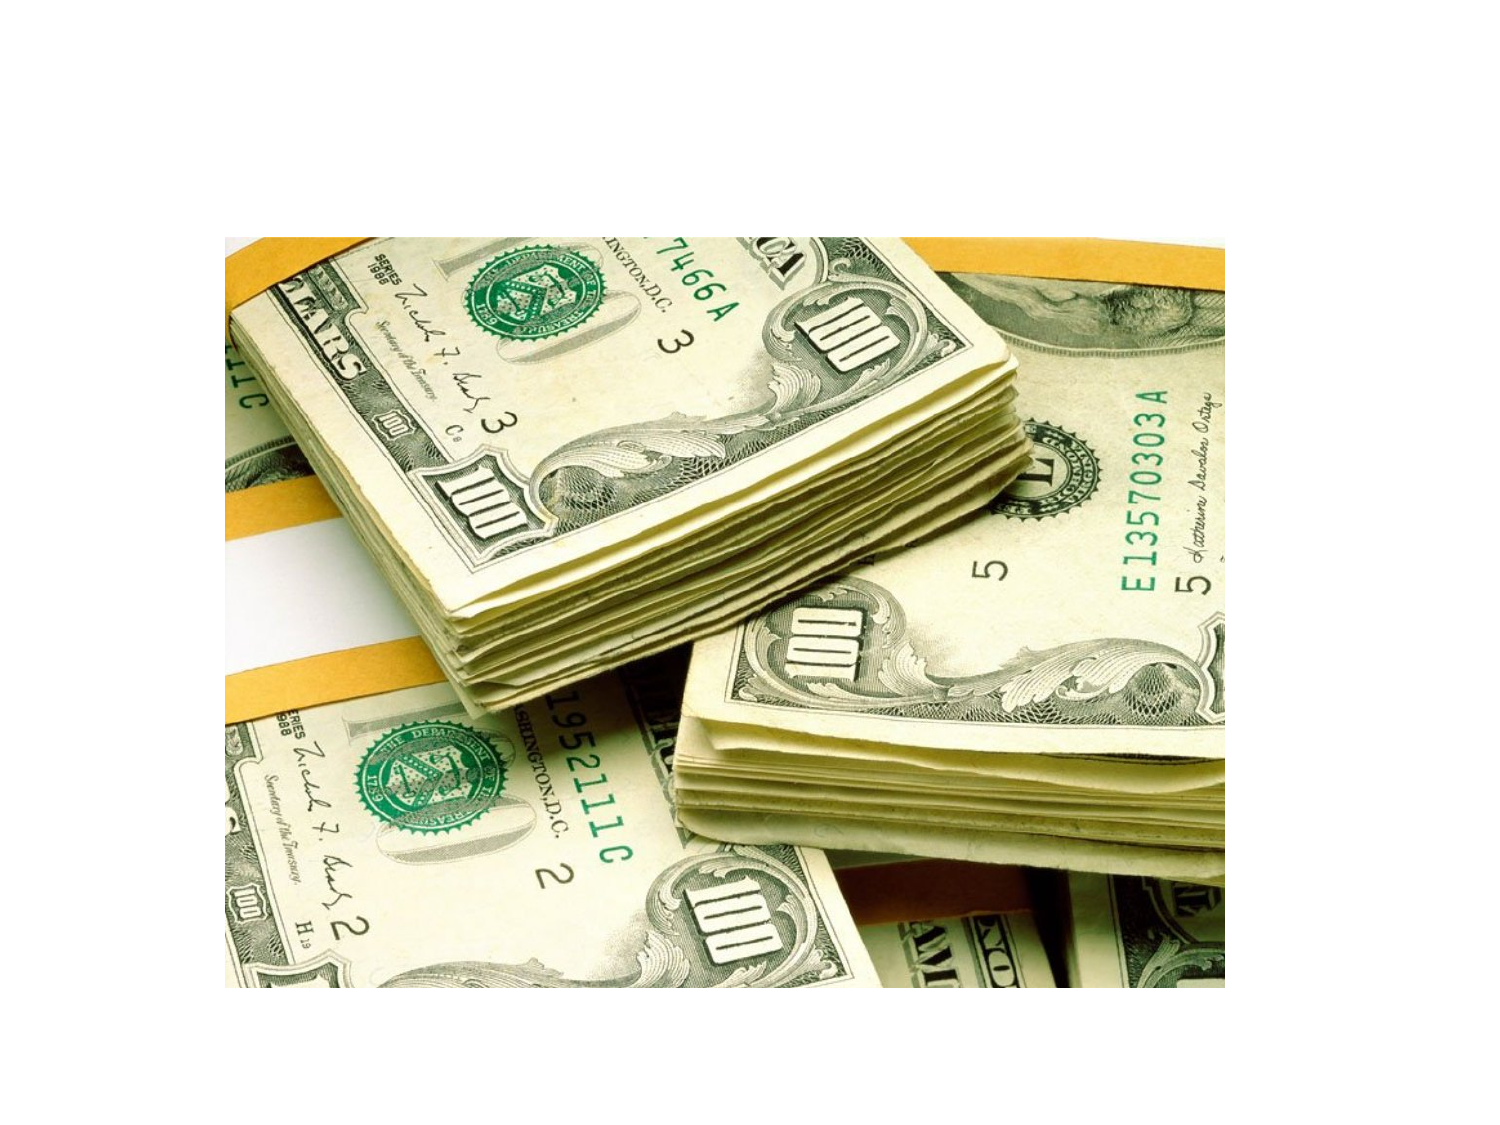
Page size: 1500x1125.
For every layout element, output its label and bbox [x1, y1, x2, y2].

picture [224, 237, 1226, 988]
